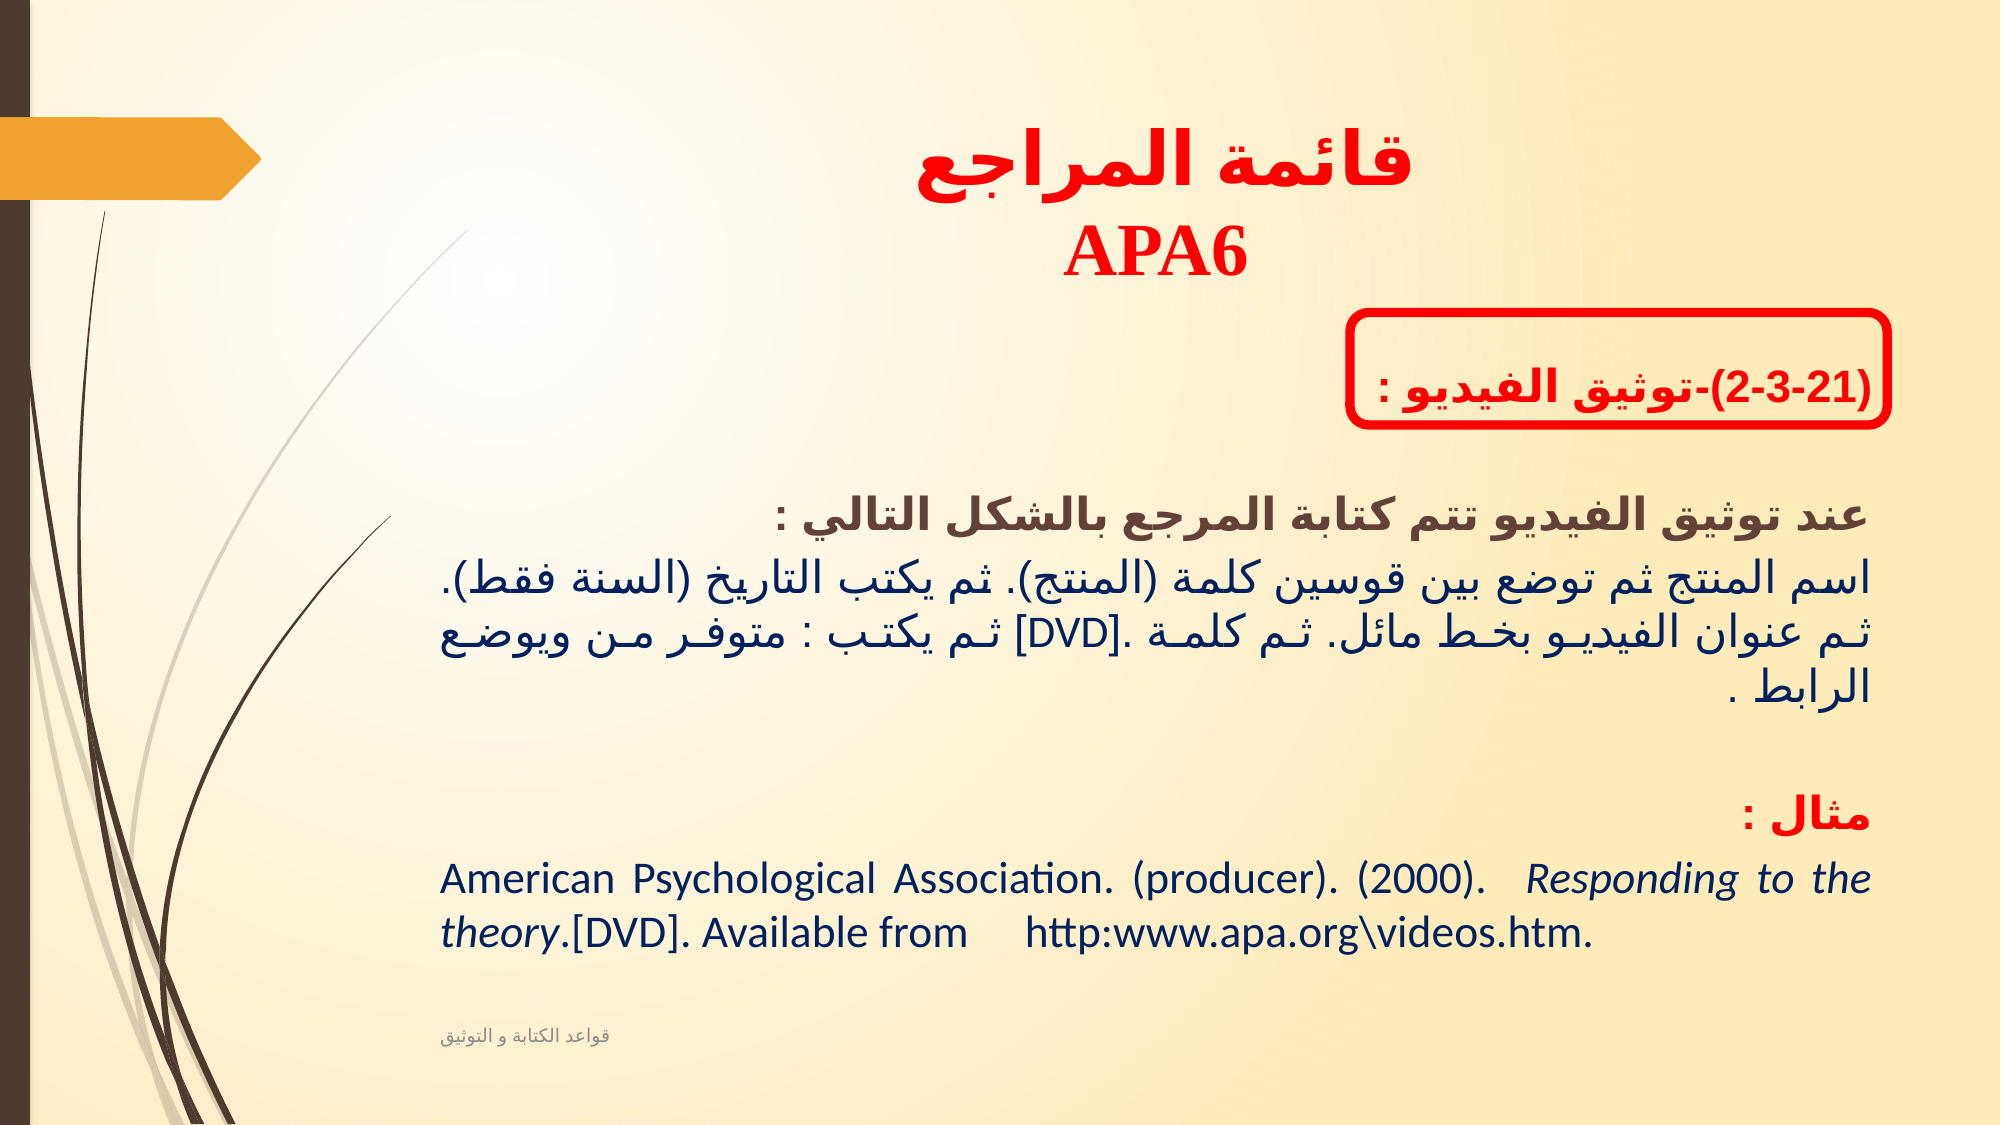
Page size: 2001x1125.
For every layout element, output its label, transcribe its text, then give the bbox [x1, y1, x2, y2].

footer قواعد الكتابة و التوثيق [424, 1006, 1675, 1067]
list (2-3-21)-توثيق الفيديو : عند توثيق الفيديو تتم كتابة المرجع بالشكل التالي : اسم المنتج ثم توضع بين قوسين كلمة (المنتج). ثم يكتب التاريخ (السنة فقط). ثم عنوان الفيديو بخط مائل. ثم كلمة .[DVD] ثم يكتب : متوفر من ويوضع الرابط . مثال : American Psychological Association. (producer). (2000). Responding to the theory.[DVD]. Available from http:www.apa.org\videos.htm. [424, 350, 1888, 970]
text_box [1348, 311, 1889, 427]
title قائمة المراجع APA6 [425, 102, 1888, 313]
